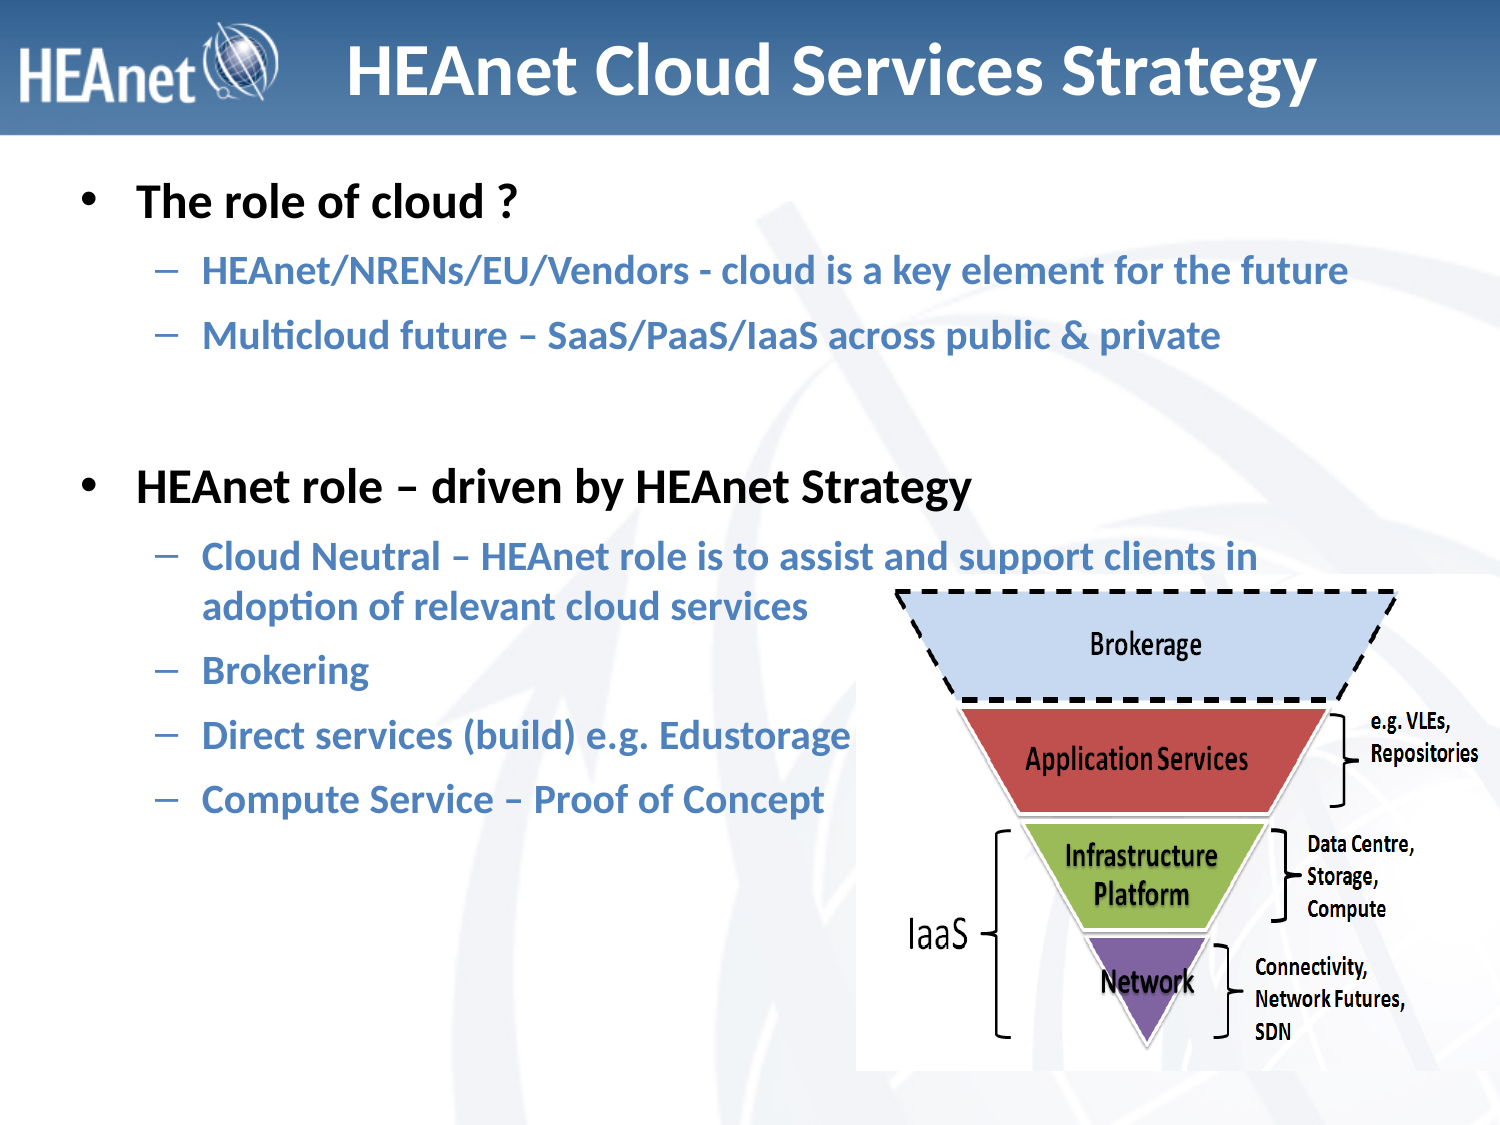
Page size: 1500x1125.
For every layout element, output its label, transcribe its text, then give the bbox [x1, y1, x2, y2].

title HEAnet Cloud Services Strategy [312, 0, 1353, 160]
picture [0, 0, 1500, 1125]
list The role of cloud ? HEAnet/NRENs/EU/Vendors - cloud is a key element for the future Multicloud future – SaaS/PaaS/IaaS across public & private HEAnet role – driven by HEAnet Strategy Cloud Neutral – HEAnet role is to assist and support clients in adoption of relevant cloud services Brokering Direct services (build) e.g. Edustorage Compute Service – Proof of Concept [64, 160, 1415, 916]
